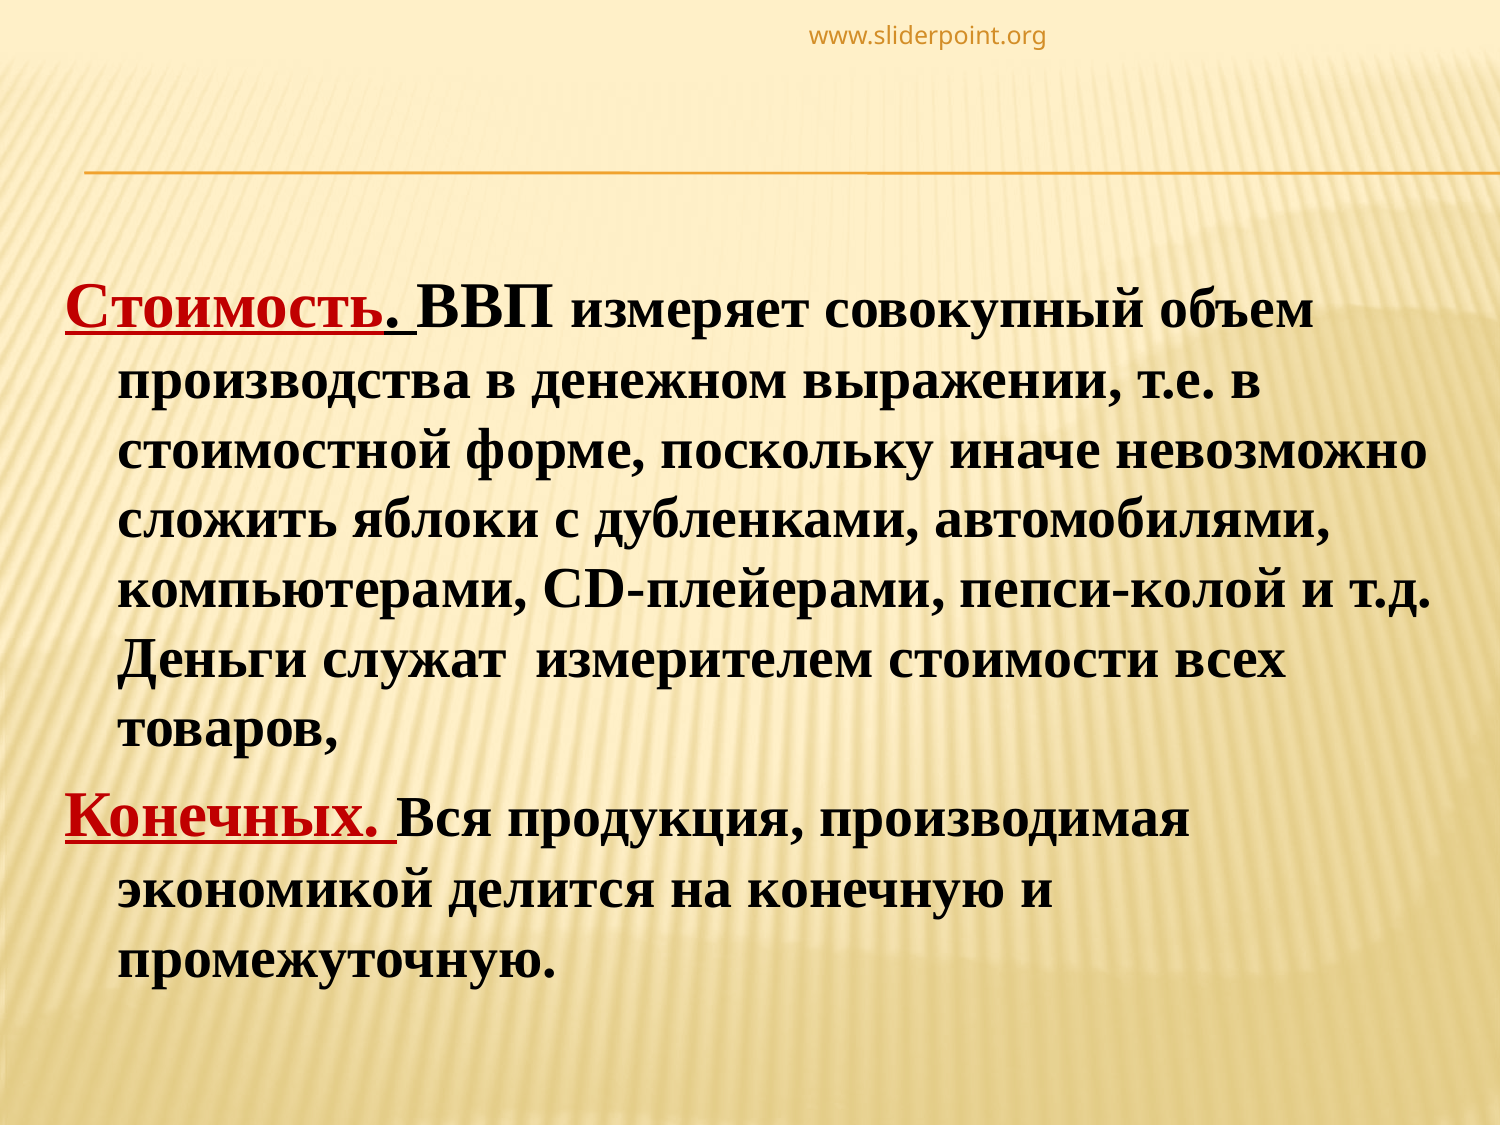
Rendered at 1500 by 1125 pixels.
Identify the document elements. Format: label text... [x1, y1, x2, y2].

list Стоимость. ВВП измеряет совокупный объем производства в денежном выражении, т.е. в стоимостной форме, поскольку иначе невозможно сложить яблоки с дубленками, автомобилями, компьютерами, CD-плейерами, пепси-колой и т.д. Деньги служат измерителем стоимости всех товаров, Конечных. Вся продукция, производимая экономикой делится на конечную и промежуточную. [50, 254, 1475, 998]
footer www.sliderpoint.org [587, 12, 1063, 60]
